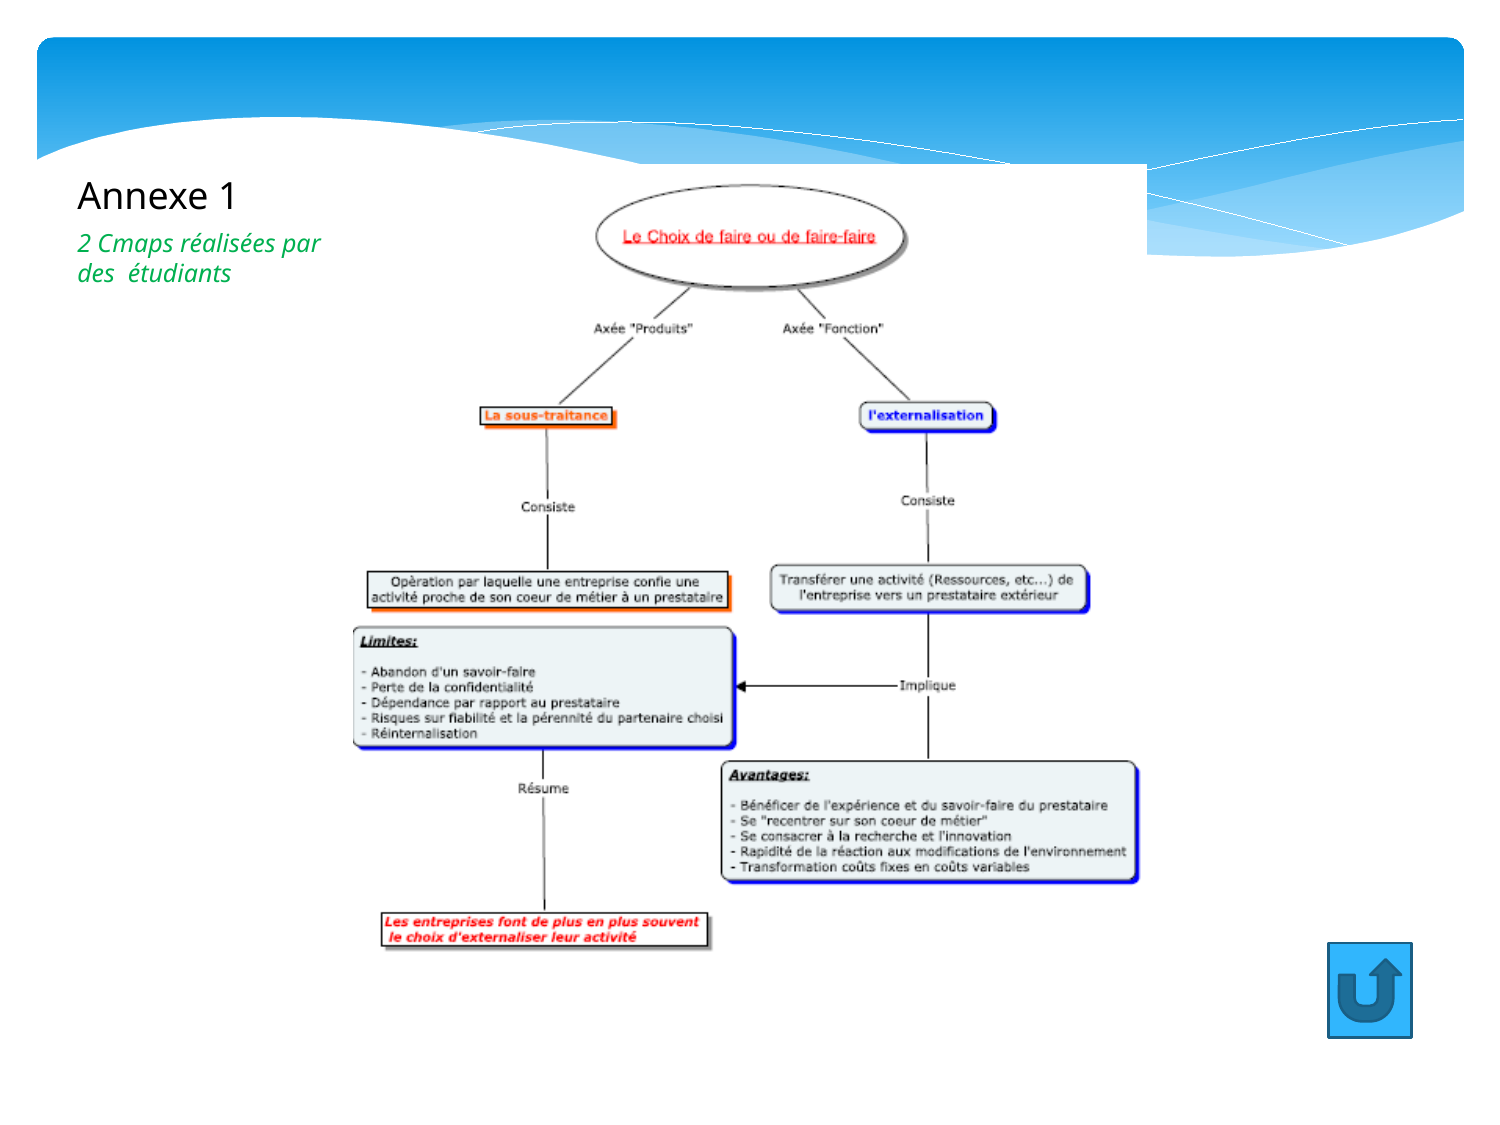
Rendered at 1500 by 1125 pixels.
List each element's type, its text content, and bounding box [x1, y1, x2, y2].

text_box [1327, 942, 1413, 1039]
text_box Annexe 1 [62, 164, 349, 225]
text_box 2 Cmaps réalisées par des étudiants [62, 225, 347, 295]
picture [353, 164, 1147, 961]
